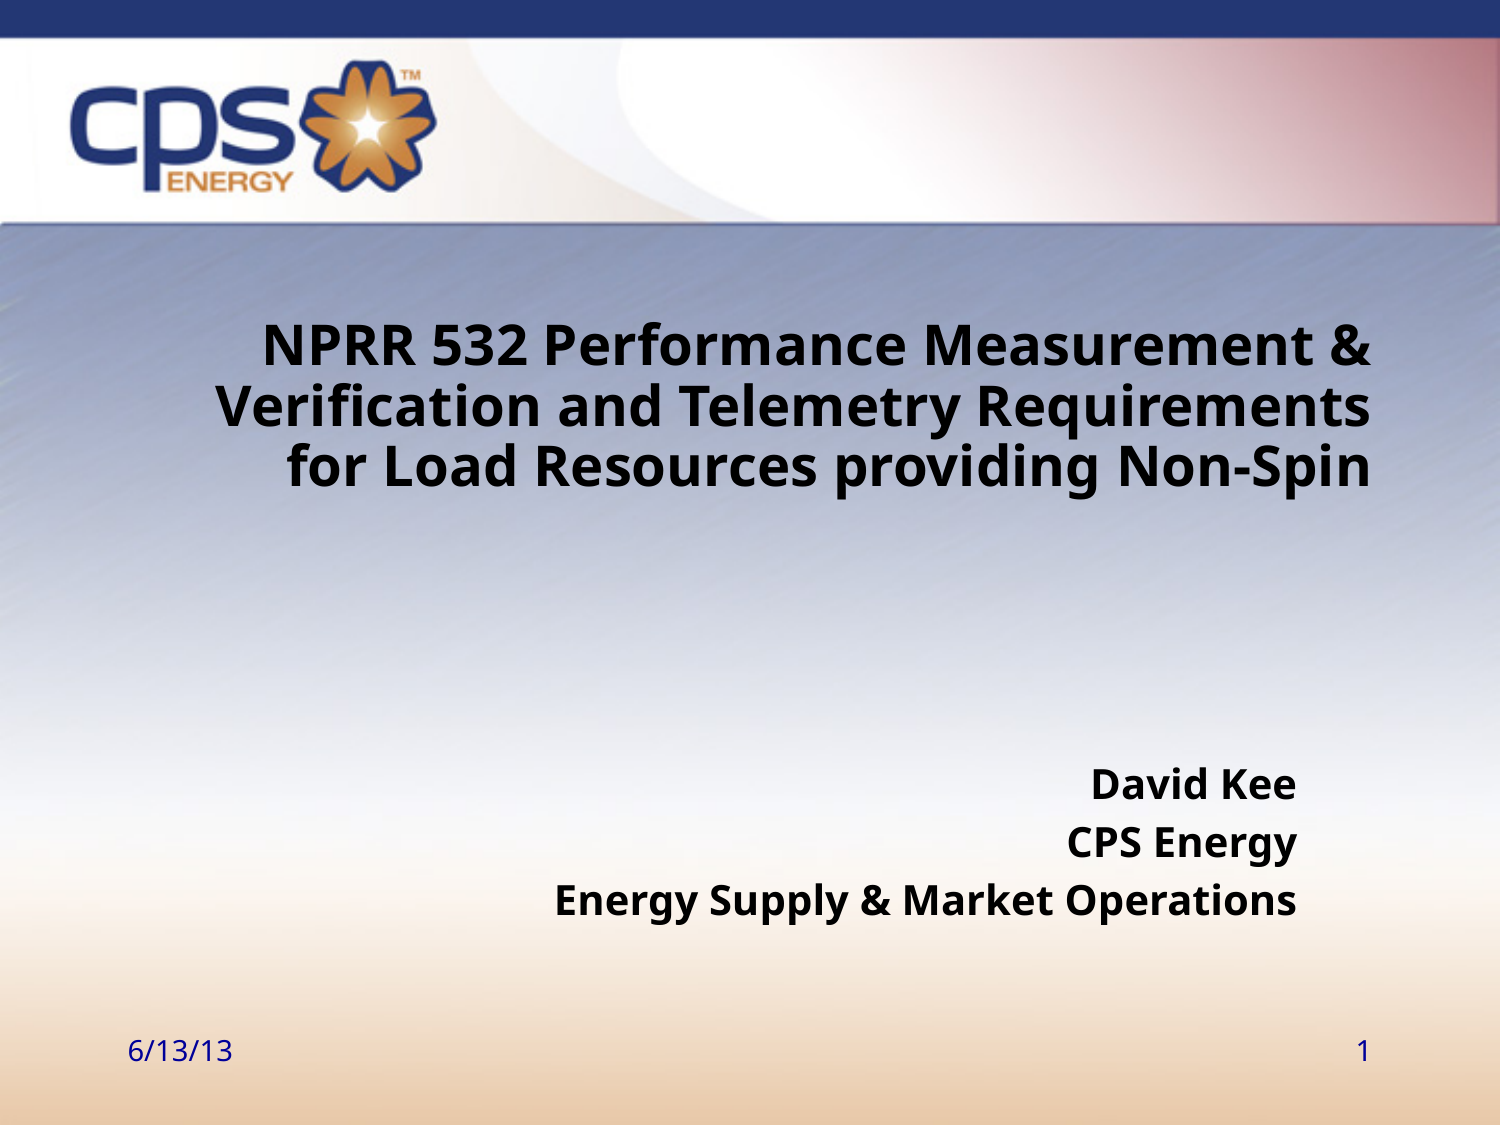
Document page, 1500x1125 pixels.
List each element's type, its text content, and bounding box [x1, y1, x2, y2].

picture [0, 0, 1500, 1125]
title NPRR 532 Performance Measurement & Verification and Telemetry Requirements for Load Resources providing Non-Spin [112, 287, 1388, 529]
subtitle David Kee CPS Energy Energy Supply & Market Operations [187, 749, 1313, 951]
slide_number 1 [1074, 1024, 1388, 1101]
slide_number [112, 1024, 426, 1101]
